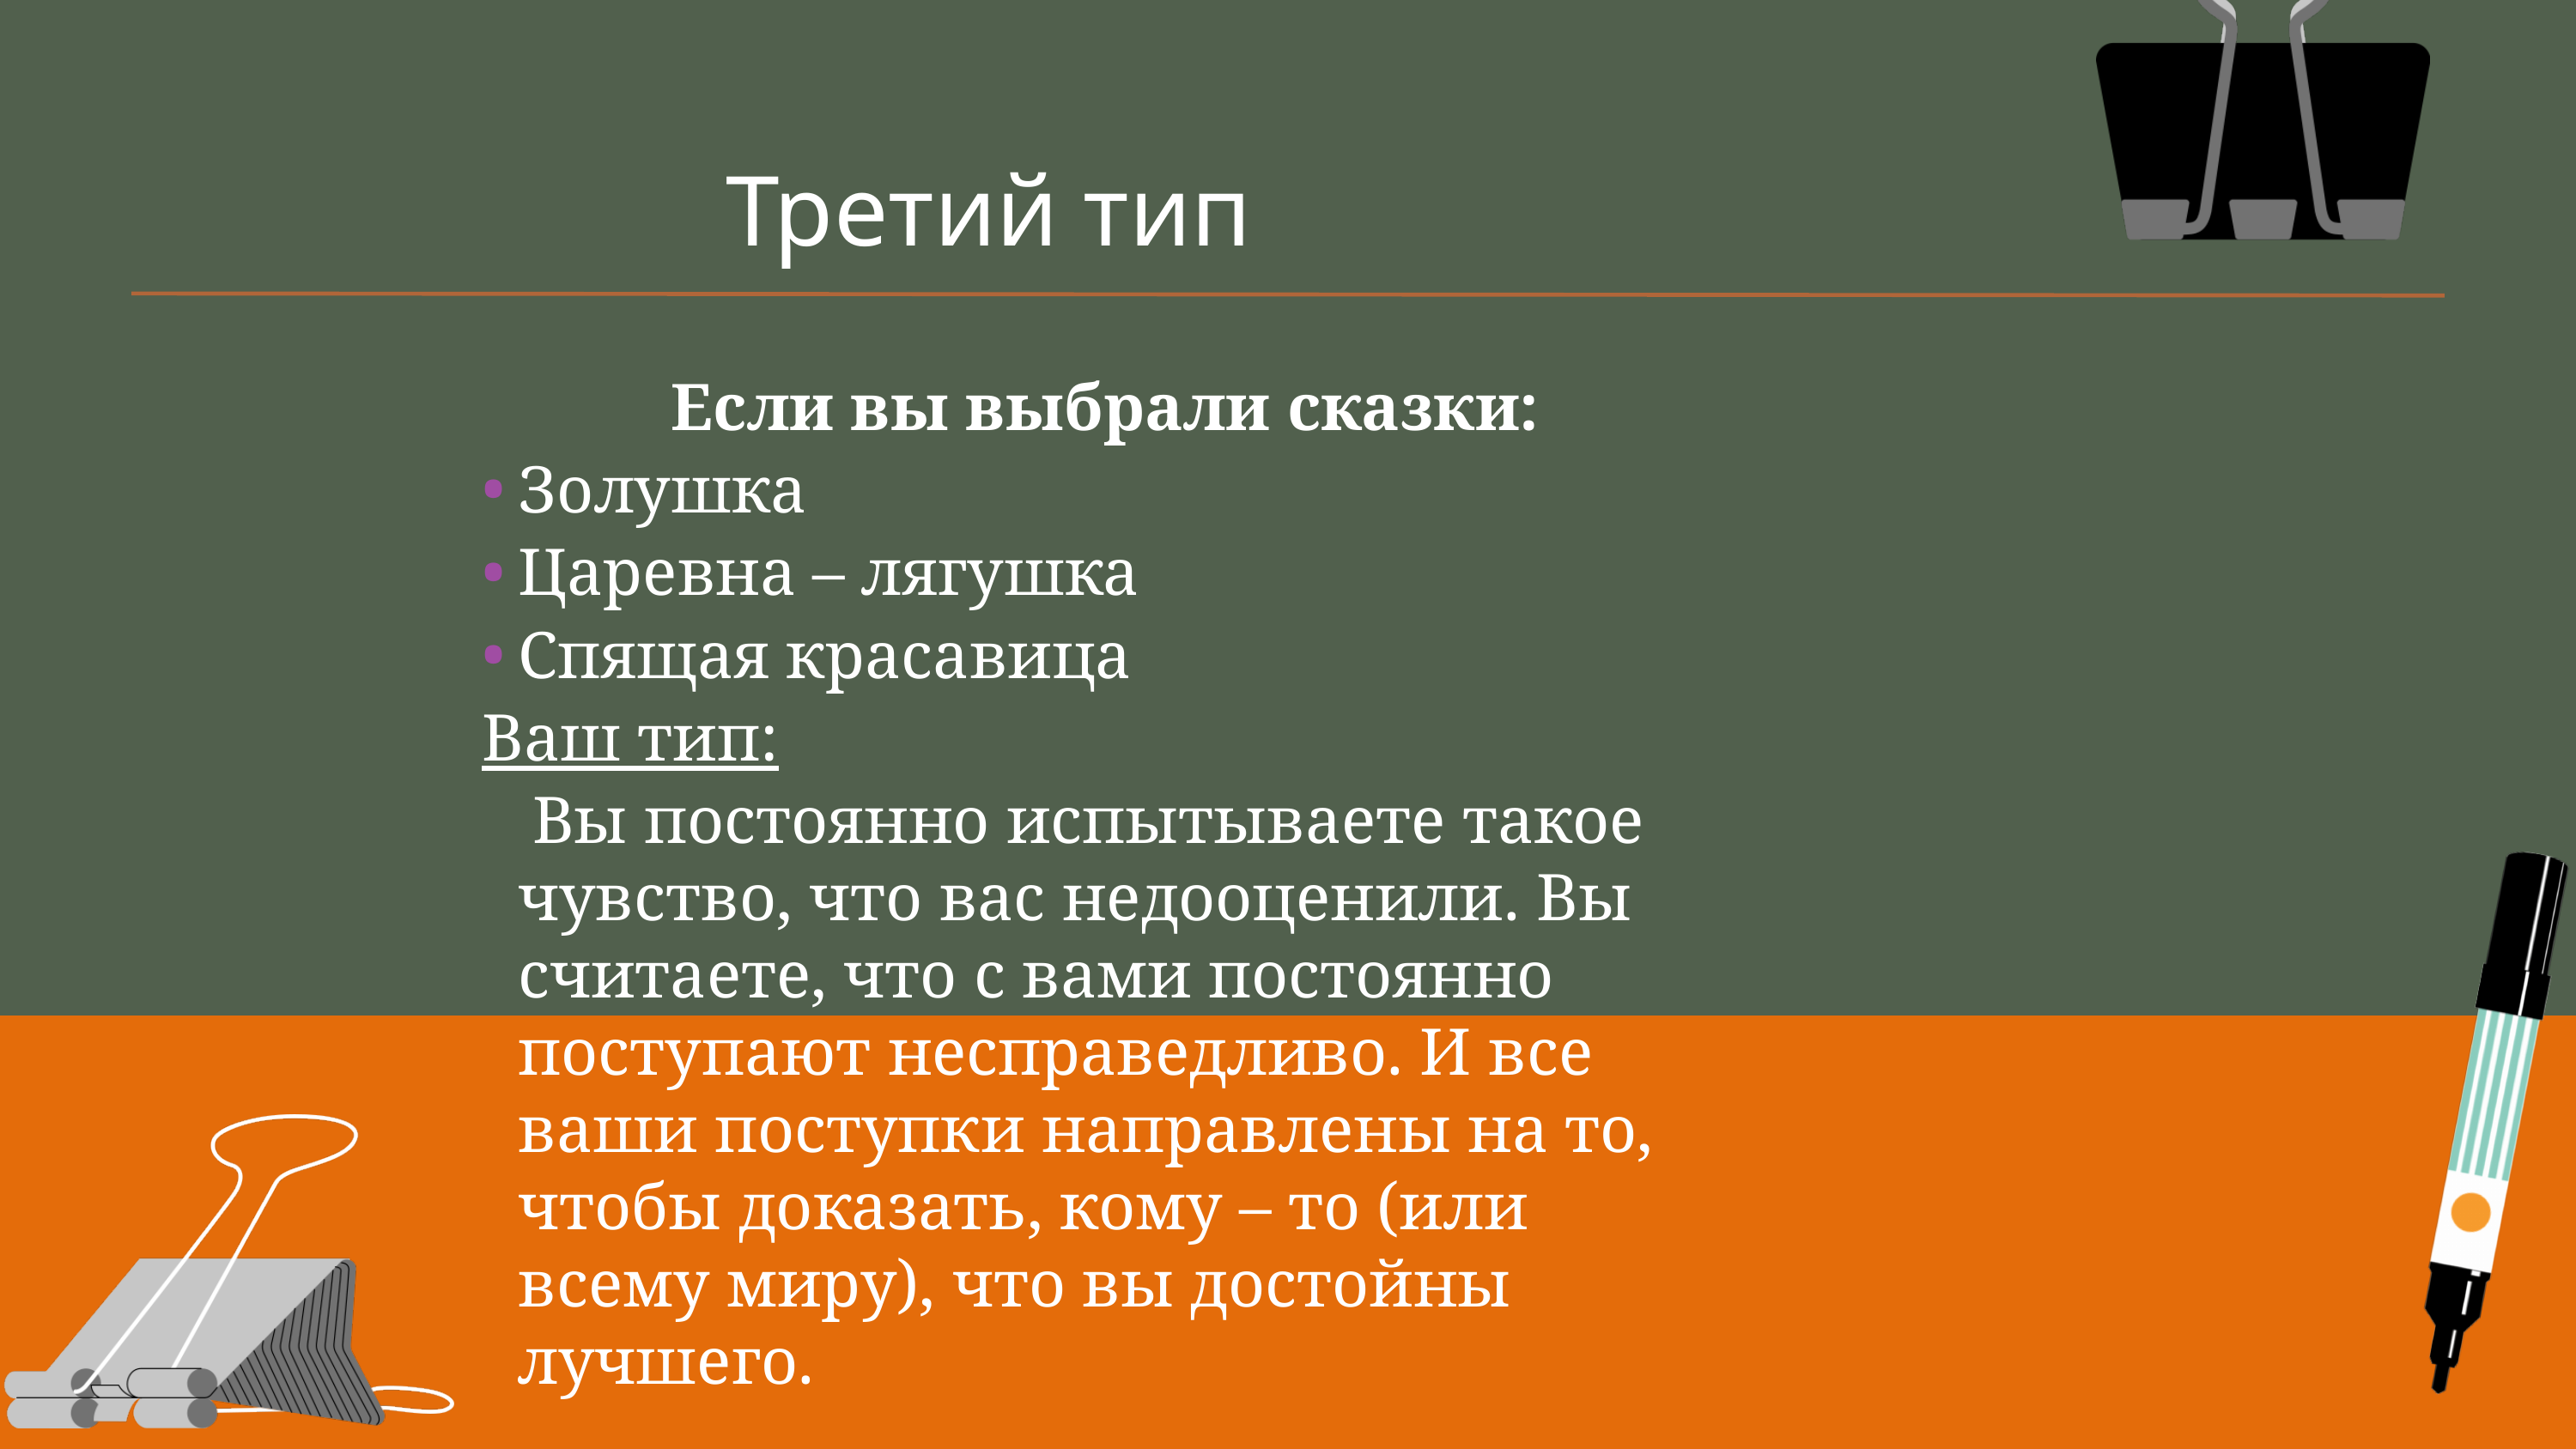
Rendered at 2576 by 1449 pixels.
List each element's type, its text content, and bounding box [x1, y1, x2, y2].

text_box Третий тип [131, 149, 1846, 265]
picture [2452, 848, 2573, 1398]
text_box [0, 1015, 2576, 1449]
picture [2096, 0, 2430, 240]
text_box Если вы выбрали сказки: Золушка Царевна – лягушка Спящая красавица Ваш тип: Вы постоянно испытываете такое чувство, что вас недооценили. Вы считаете, что с вами постоянно поступают несправедливо. И все ваши поступки направлены на то, чтобы доказать, кому – то (или всему миру), что вы достойны лучшего. [453, 360, 1742, 1014]
picture [0, 1114, 455, 1429]
